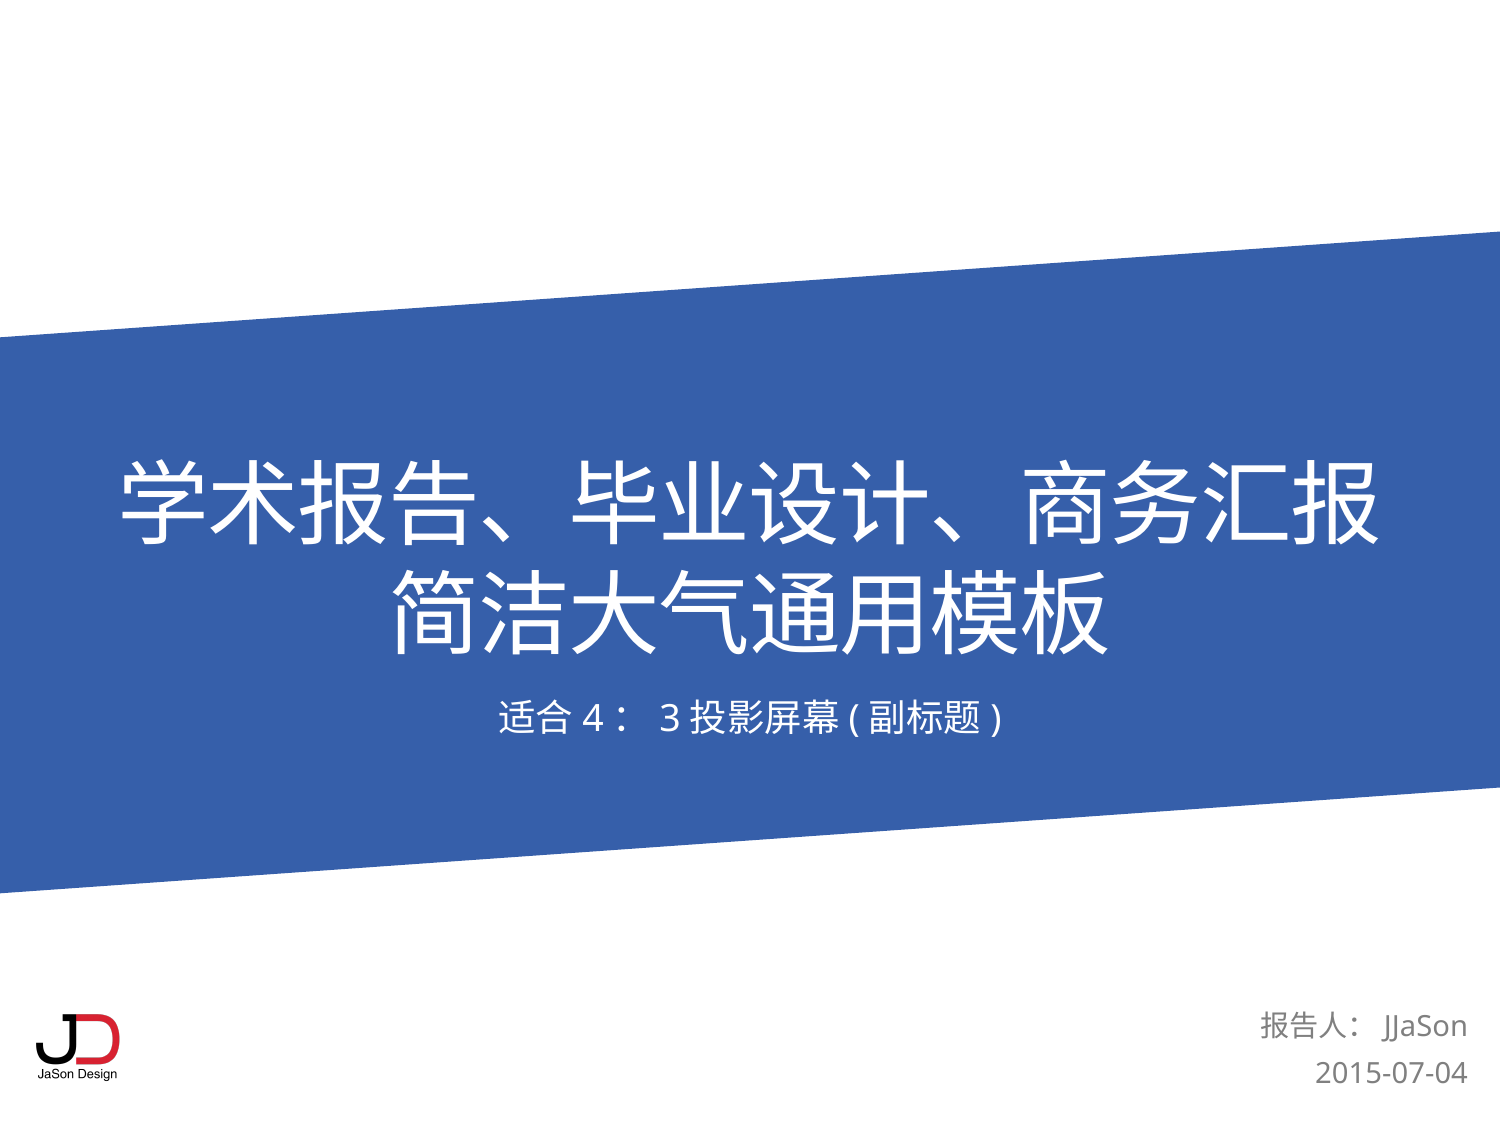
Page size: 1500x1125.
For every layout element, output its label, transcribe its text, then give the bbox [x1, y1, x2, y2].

text_box 报告人：JJaSon [1011, 1000, 1483, 1050]
picture [30, 1010, 125, 1084]
text_box 2015-07-04 [1011, 1050, 1483, 1097]
text_box 适合4：3投影屏幕(副标题) [257, 686, 1243, 747]
text_box 学术报告、毕业设计、商务汇报 简洁大气通用模板 [18, 438, 1482, 673]
